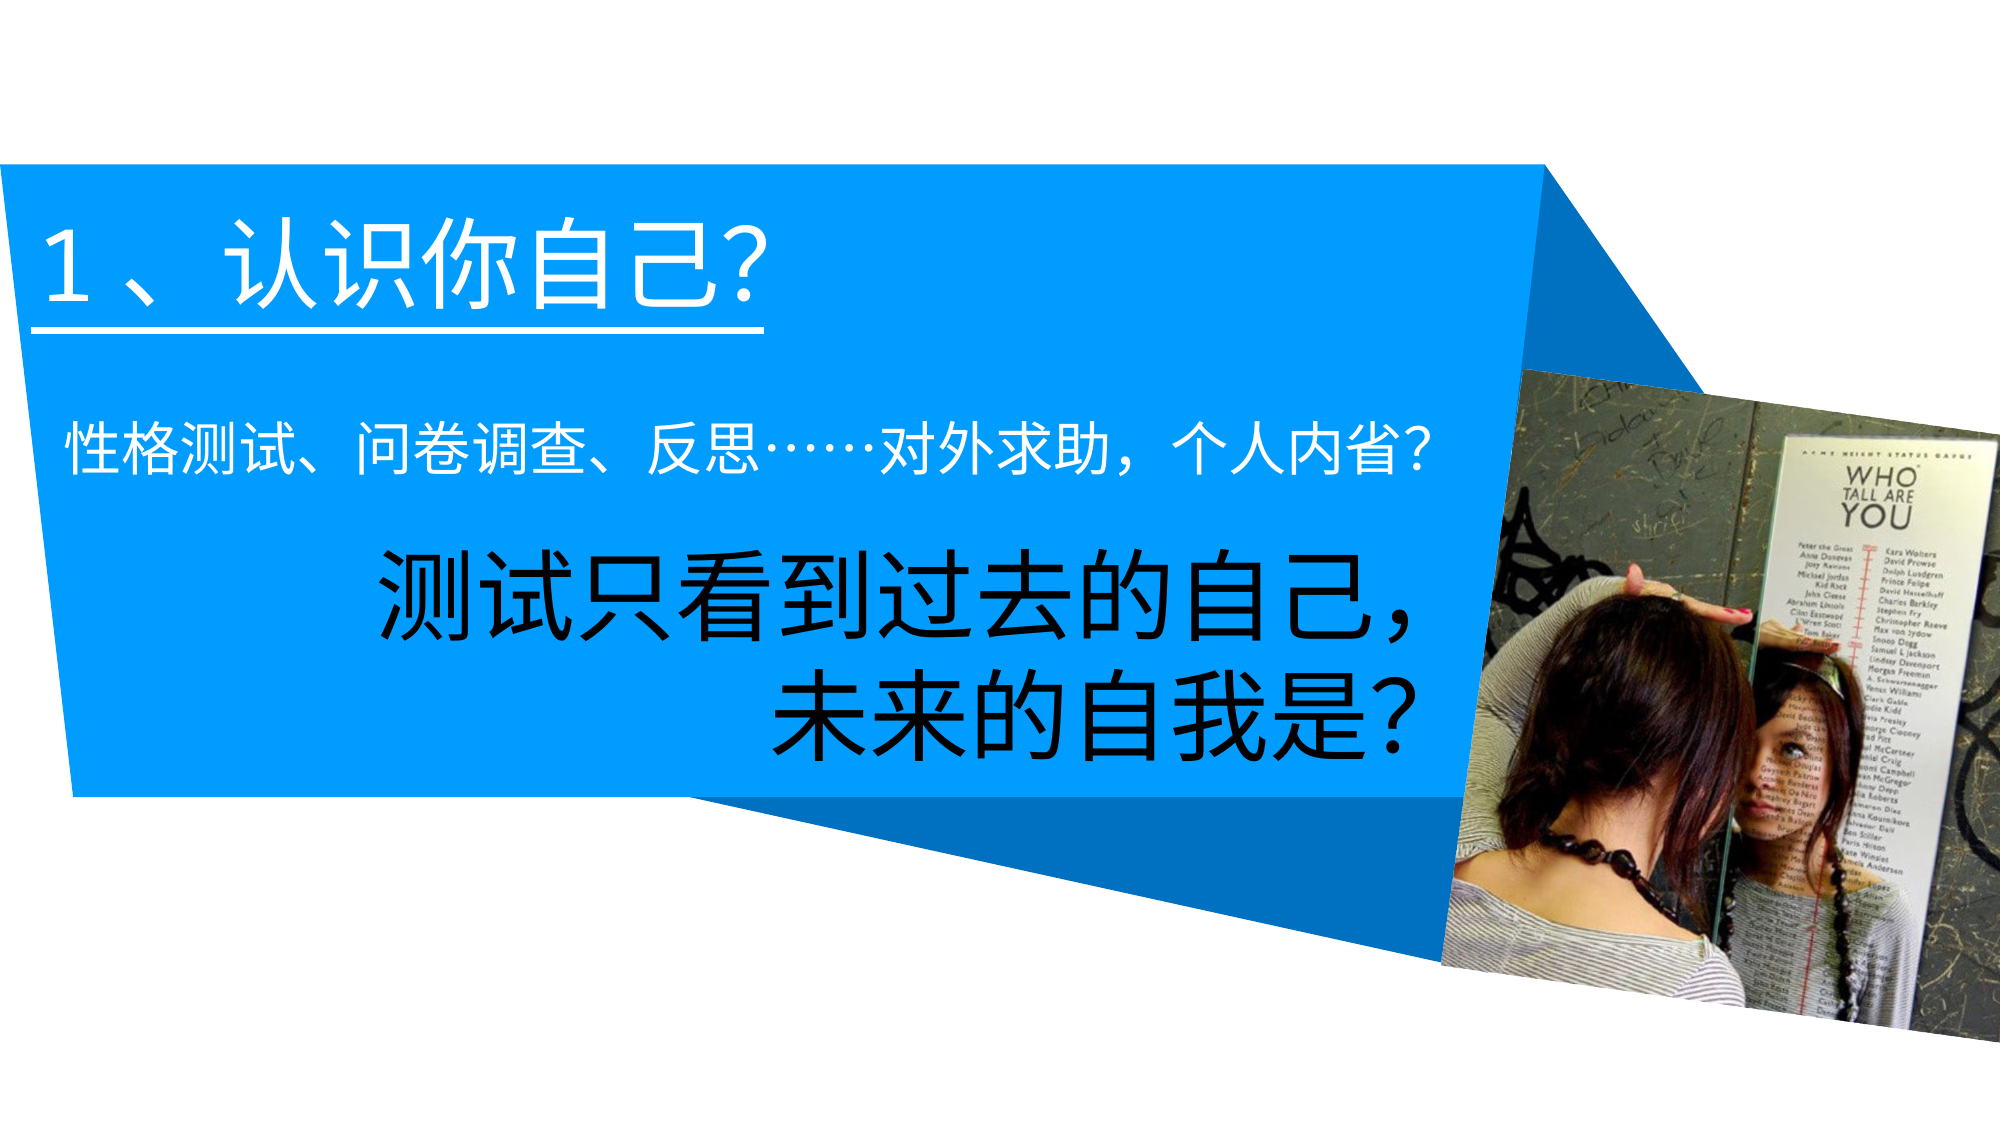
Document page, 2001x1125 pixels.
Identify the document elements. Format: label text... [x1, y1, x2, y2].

text_box [1523, 164, 1706, 393]
text_box 性格测试、问卷调查、反思……对外求助，个人内省？ [48, 377, 1477, 490]
text_box [0, 163, 1546, 799]
text_box [693, 799, 1463, 964]
text_box 1、认识你自己？ [22, 194, 836, 329]
picture [1442, 370, 2000, 1042]
text_box 测试只看到过去的自己， 未来的自我是？ [360, 525, 1478, 781]
